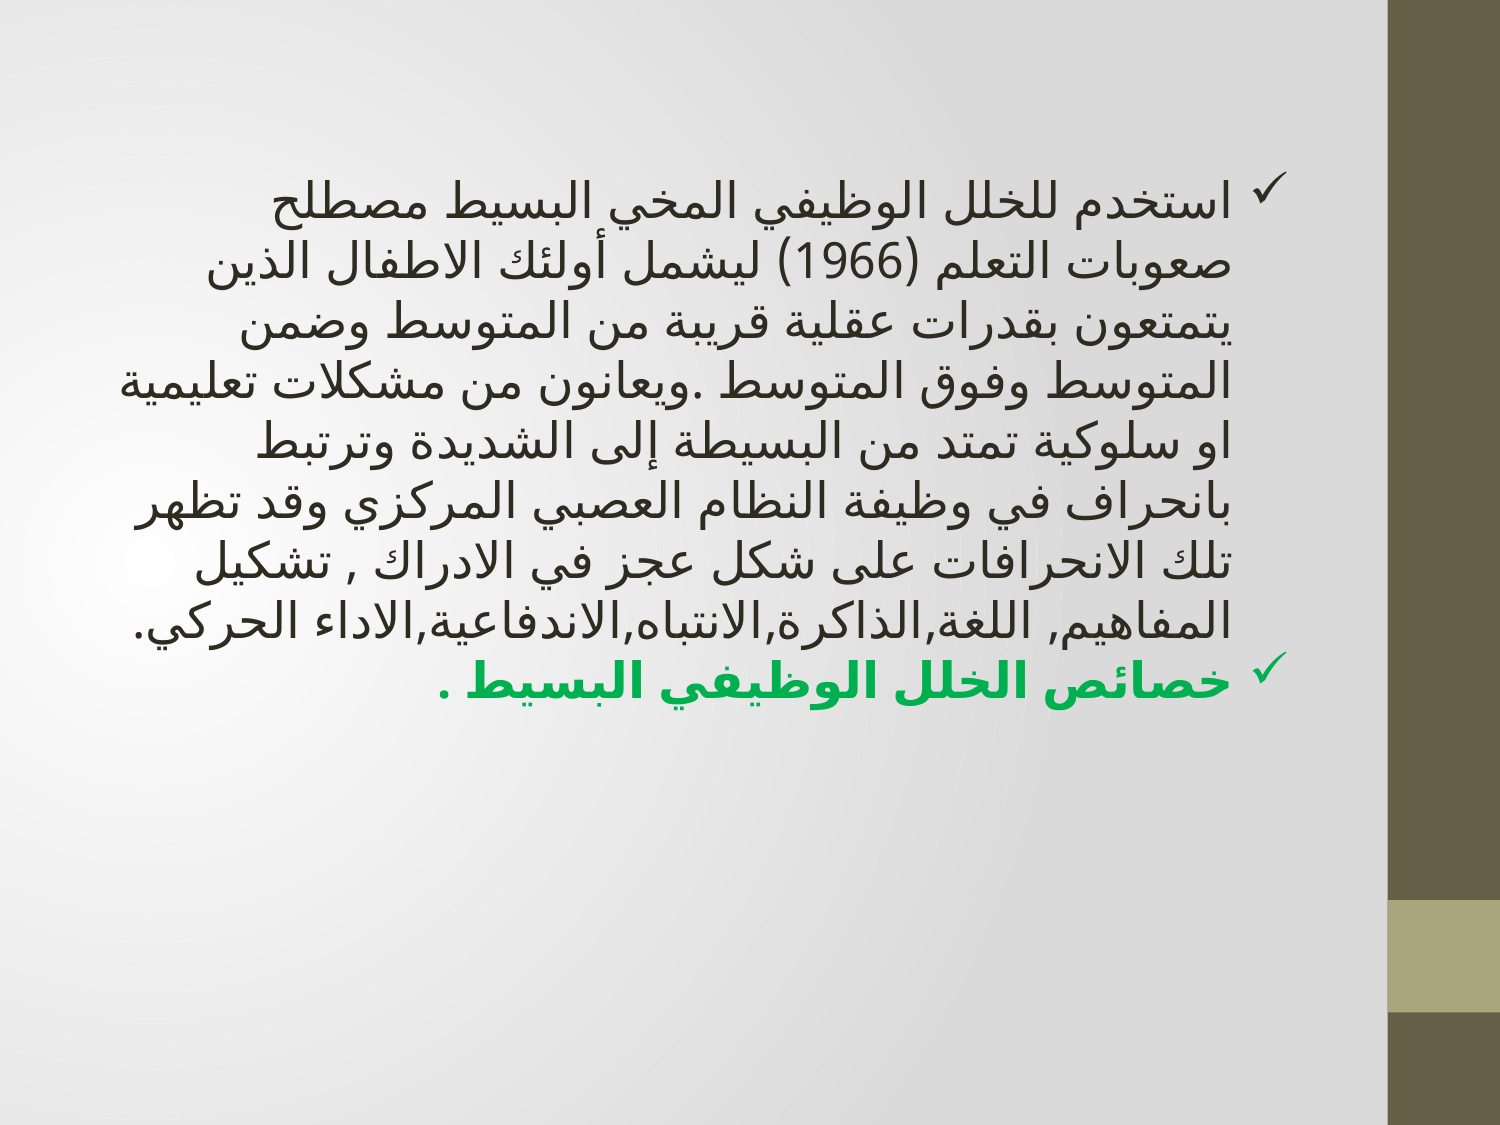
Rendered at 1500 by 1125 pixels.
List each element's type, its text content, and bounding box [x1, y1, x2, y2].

text_box استخدم للخلل الوظيفي المخي البسيط مصطلح صعوبات التعلم (1966) ليشمل أولئك الاطفال الذين يتمتعون بقدرات عقلية قريبة من المتوسط وضمن المتوسط وفوق المتوسط .ويعانون من مشكلات تعليمية او سلوكية تمتد من البسيطة إلى الشديدة وترتبط بانحراف في وظيفة النظام العصبي المركزي وقد تظهر تلك الانحرافات على شكل عجز في الادراك , تشكيل المفاهيم, اللغة,الذاكرة,الانتباه,الاندفاعية,الاداء الحركي. خصائص الخلل الوظيفي البسيط . [100, 160, 1306, 716]
